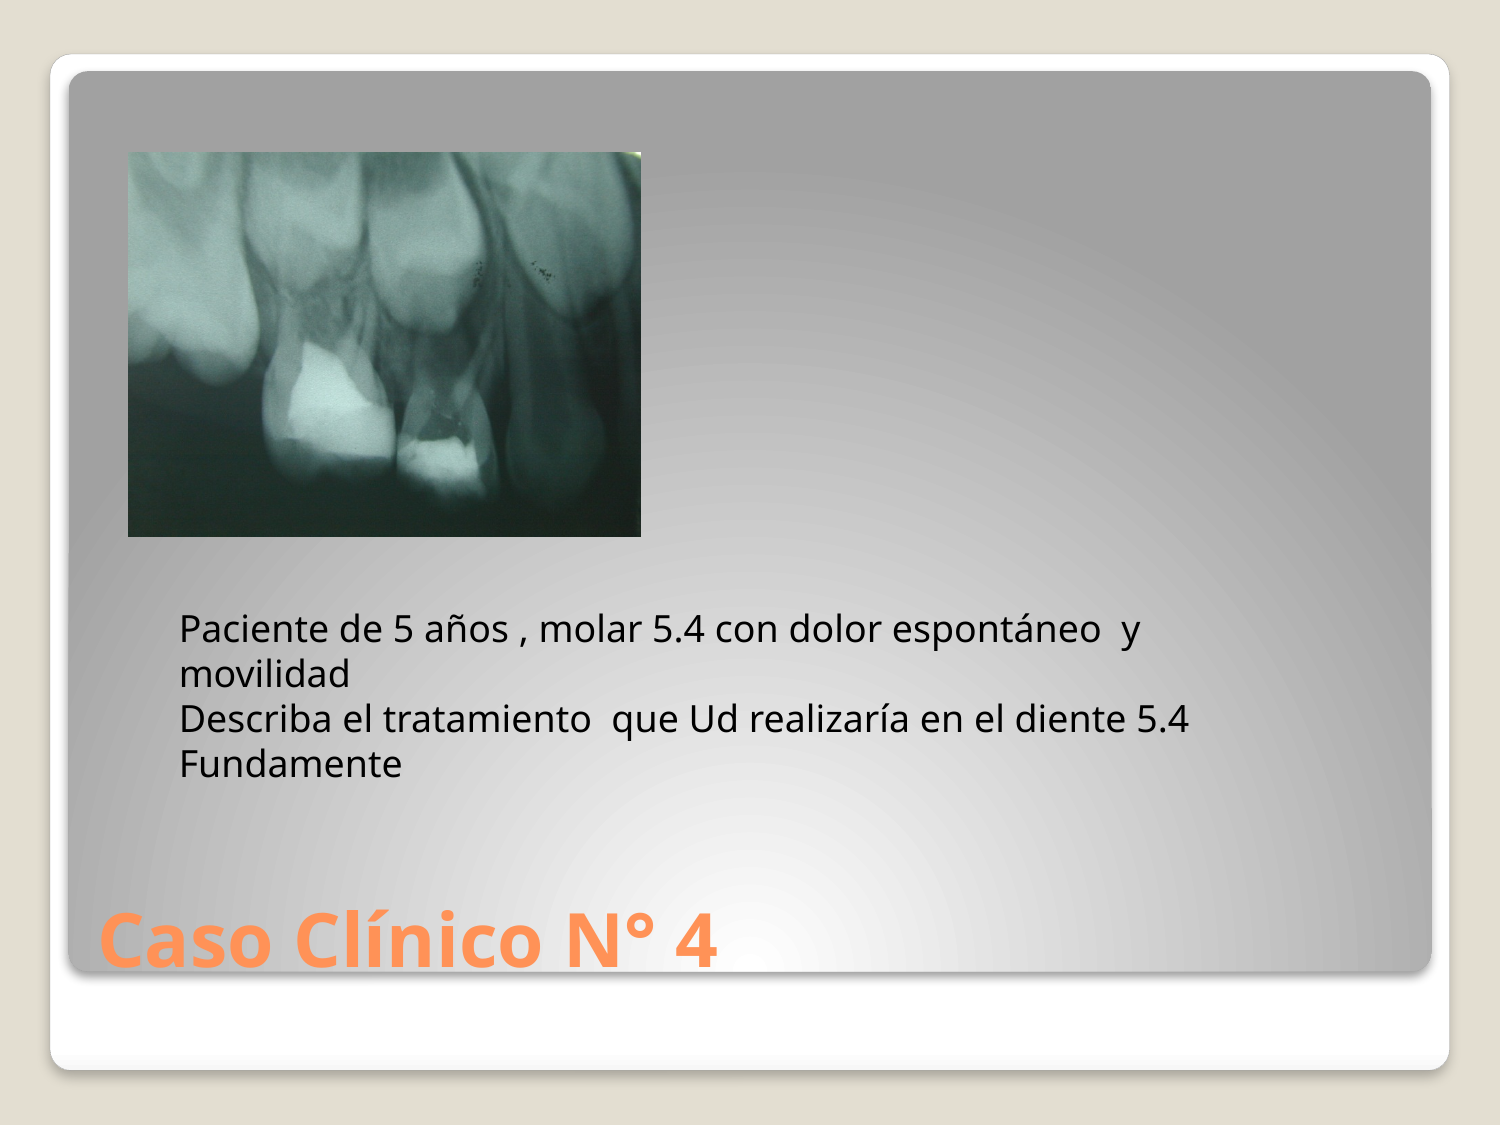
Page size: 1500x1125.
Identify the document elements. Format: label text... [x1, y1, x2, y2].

text_box Paciente de 5 años , molar 5.4 con dolor espontáneo y movilidad Describa el tratamiento que Ud realizaría en el diente 5.4 Fundamente [163, 597, 1334, 793]
title Caso Clínico N° 4 [82, 817, 1425, 991]
picture [128, 152, 642, 537]
